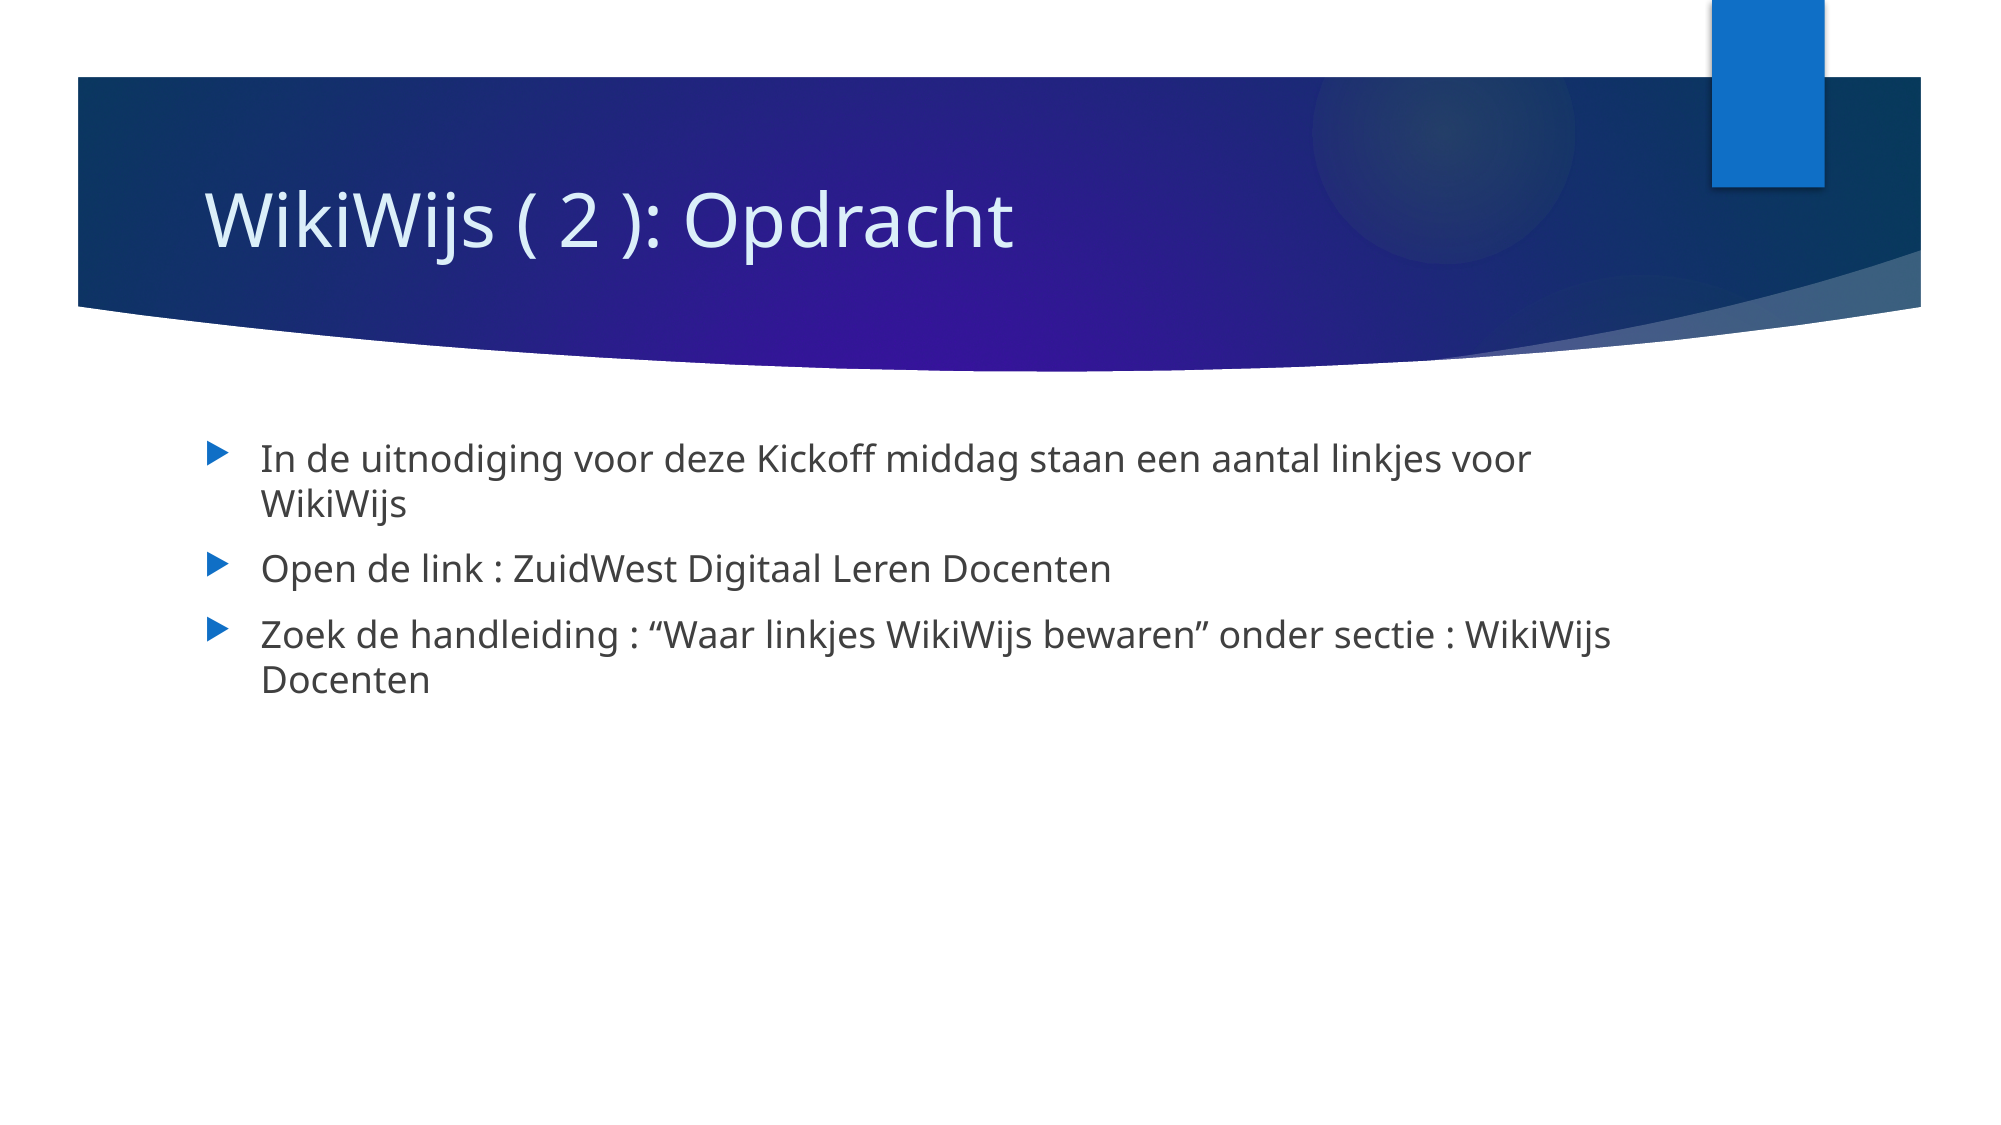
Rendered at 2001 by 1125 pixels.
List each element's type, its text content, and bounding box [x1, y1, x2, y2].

title WikiWijs ( 2 ): Opdracht [189, 159, 1627, 276]
list In de uitnodiging voor deze Kickoff middag staan een aantal linkjes voor WikiWijs Open de link : ZuidWest Digitaal Leren Docenten Zoek de handleiding : “Waar linkjes WikiWijs bewaren” onder sectie : WikiWijs Docenten [189, 427, 1638, 1091]
